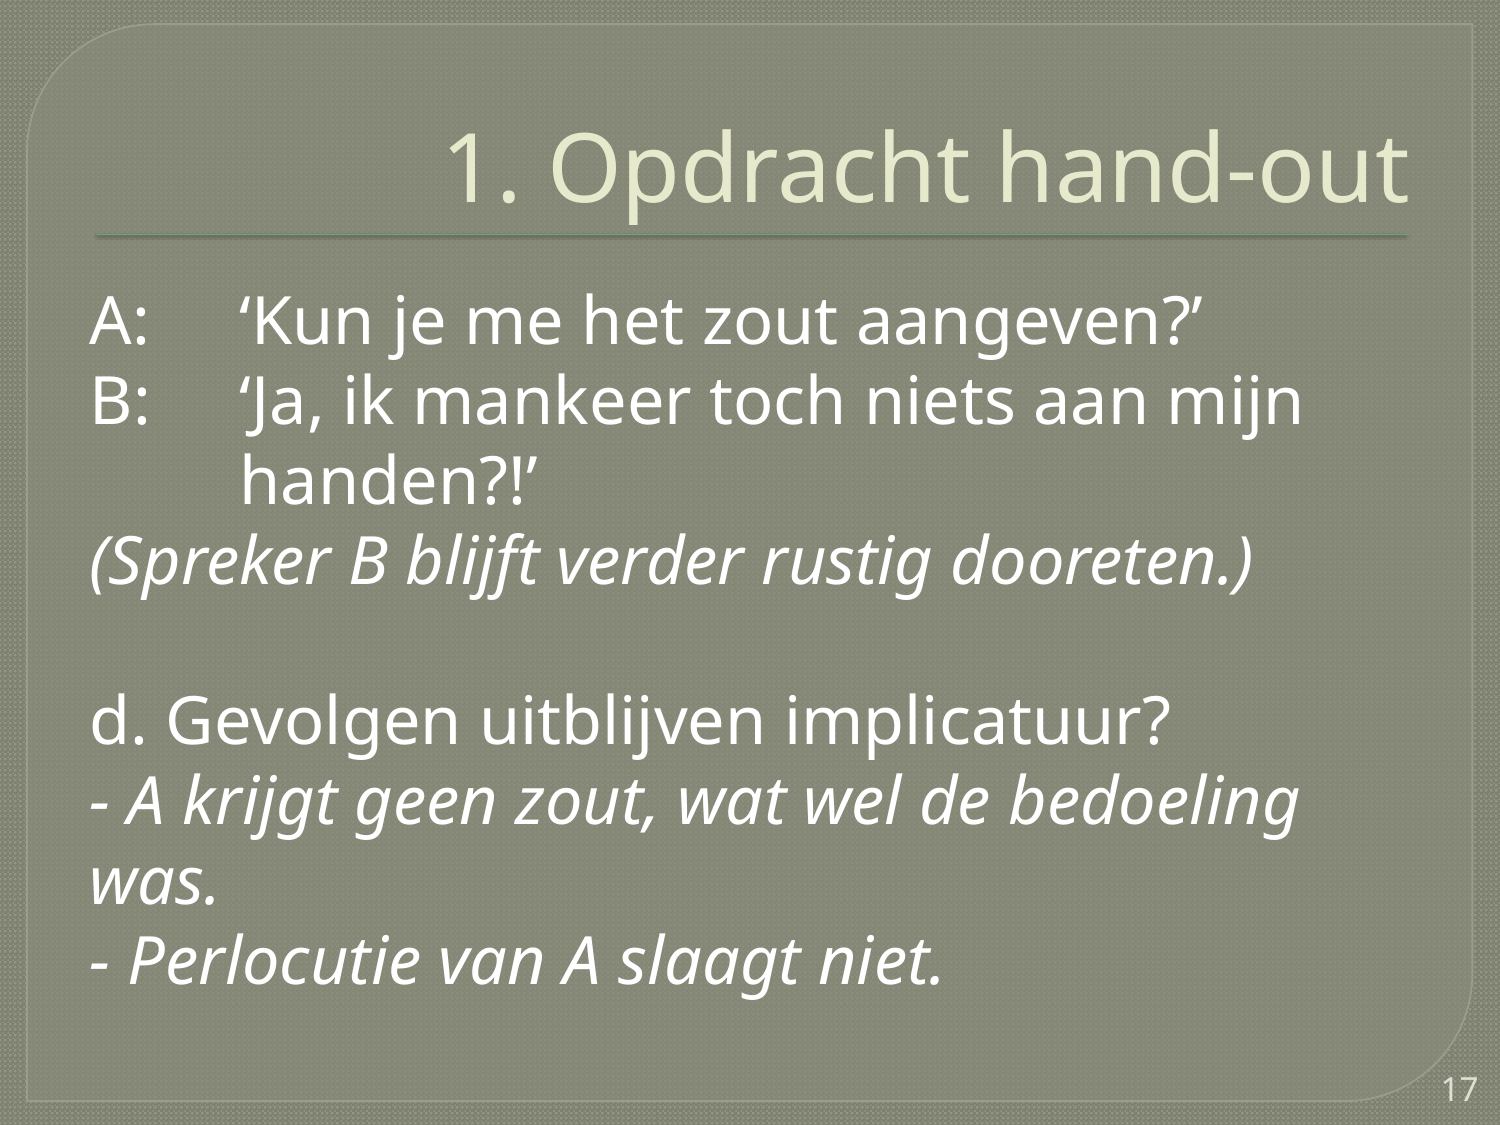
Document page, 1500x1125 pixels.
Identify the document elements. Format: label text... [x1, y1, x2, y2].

slide_number 17 [1417, 1068, 1494, 1114]
list A: ‘Kun je me het zout aangeven?’ B: ‘Ja, ik mankeer toch niets aan mijn handen?!’ (Spreker B blijft verder rustig dooreten.) d. Gevolgen uitblijven implicatuur? - A krijgt geen zout, wat wel de bedoeling was. - Perlocutie van A slaagt niet. [75, 270, 1425, 1013]
title 1. Opdracht hand-out [75, 41, 1425, 230]
